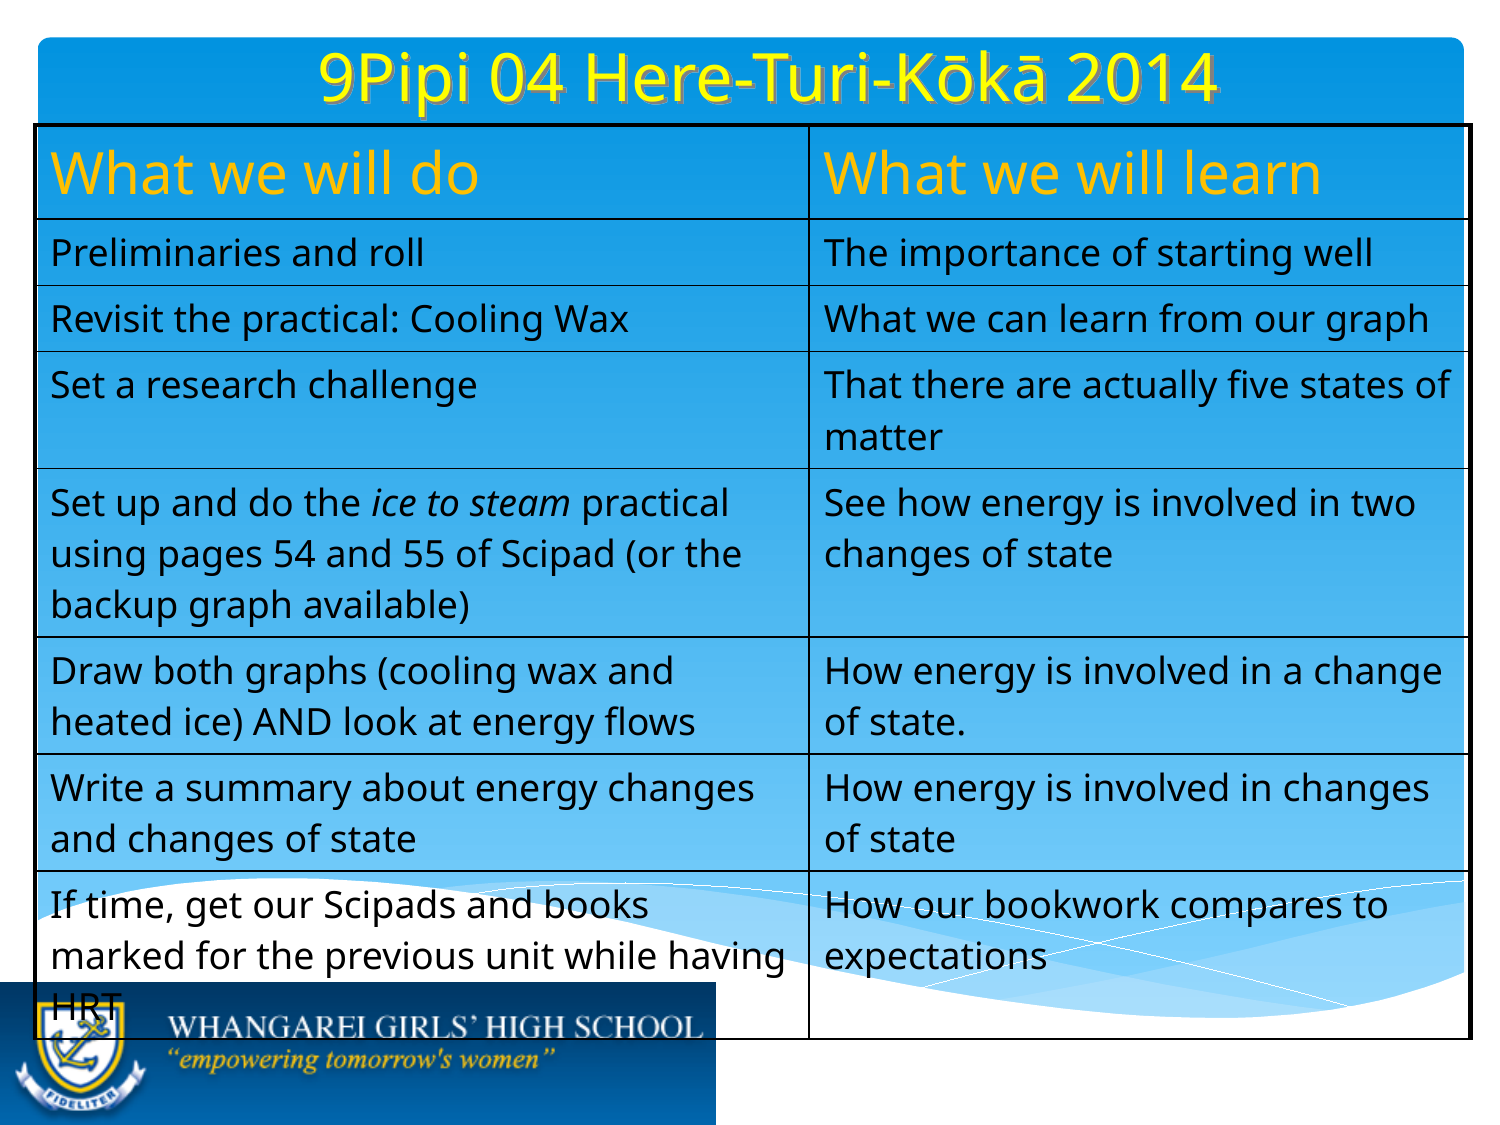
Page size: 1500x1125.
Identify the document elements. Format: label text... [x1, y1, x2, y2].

picture [0, 982, 716, 1125]
table_cell How energy is involved in changes of state [810, 755, 1468, 870]
table_header What we will learn [810, 127, 1468, 218]
table_cell Draw both graphs (cooling wax and heated ice) AND look at energy flows [37, 638, 808, 753]
table_cell Preliminaries and roll [37, 220, 808, 285]
table_cell Write a summary about energy changes and changes of state [37, 755, 808, 870]
table_cell How our bookwork compares to expectations [810, 872, 1468, 1038]
table_cell Set a research challenge [37, 352, 808, 468]
table_cell The importance of starting well [810, 220, 1468, 285]
table_cell If time, get our Scipads and books marked for the previous unit while having HRT [37, 872, 808, 1038]
table_cell Set up and do the ice to steam practical using pages 54 and 55 of Scipad (or the backup graph available) [37, 469, 808, 636]
table_cell How energy is involved in a change of state. [810, 638, 1468, 753]
text_box 9Pipi 04 Here-Turi-Kōkā 2014 [162, 24, 1375, 123]
table_cell See how energy is involved in two changes of state [810, 469, 1468, 636]
table_cell That there are actually five states of matter [810, 352, 1468, 468]
table_header What we will do [37, 127, 808, 218]
table_cell Revisit the practical: Cooling Wax [37, 286, 808, 351]
table_cell What we can learn from our graph [810, 286, 1468, 351]
